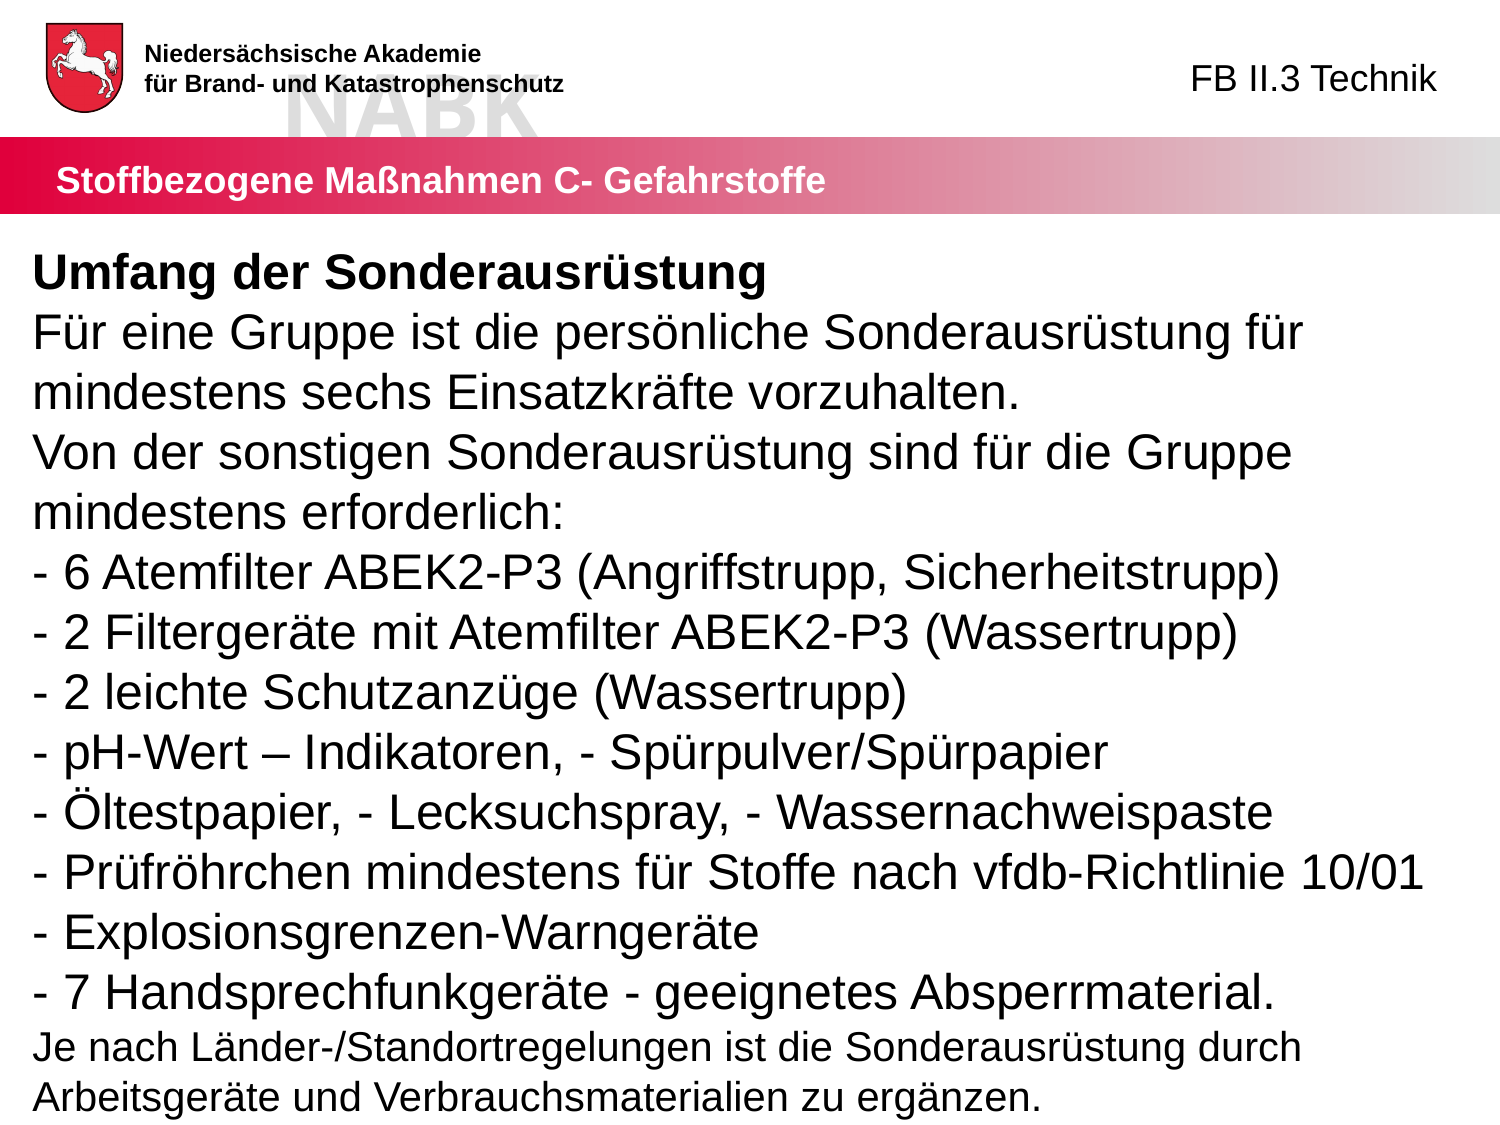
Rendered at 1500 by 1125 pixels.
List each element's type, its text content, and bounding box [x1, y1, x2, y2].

picture [45, 22, 124, 114]
text_box Umfang der Sonderausrüstung Für eine Gruppe ist die persönliche Sonderausrüstung für mindestens sechs Einsatzkräfte vorzuhalten. Von der sonstigen Sonderausrüstung sind für die Gruppe mindestens erforderlich: - 6 Atemfilter ABEK2-P3 (Angriffstrupp, Sicherheitstrupp) - 2 Filtergeräte mit Atemfilter ABEK2-P3 (Wassertrupp) - 2 leichte Schutzanzüge (Wassertrupp) - pH-Wert – Indikatoren, - Spürpulver/Spürpapier - Öltestpapier, - Lecksuchspray, - Wassernachweispaste - Prüfröhrchen mindestens für Stoffe nach vfdb-Richtlinie 10/01 - Explosionsgrenzen-Warngeräte - 7 Handsprechfunkgeräte - geeignetes Absperrmaterial. Je nach Länder-/Standortregelungen ist die Sonderausrüstung durch Arbeitsgeräte und Verbrauchsmaterialien zu ergänzen. [17, 231, 1500, 1125]
